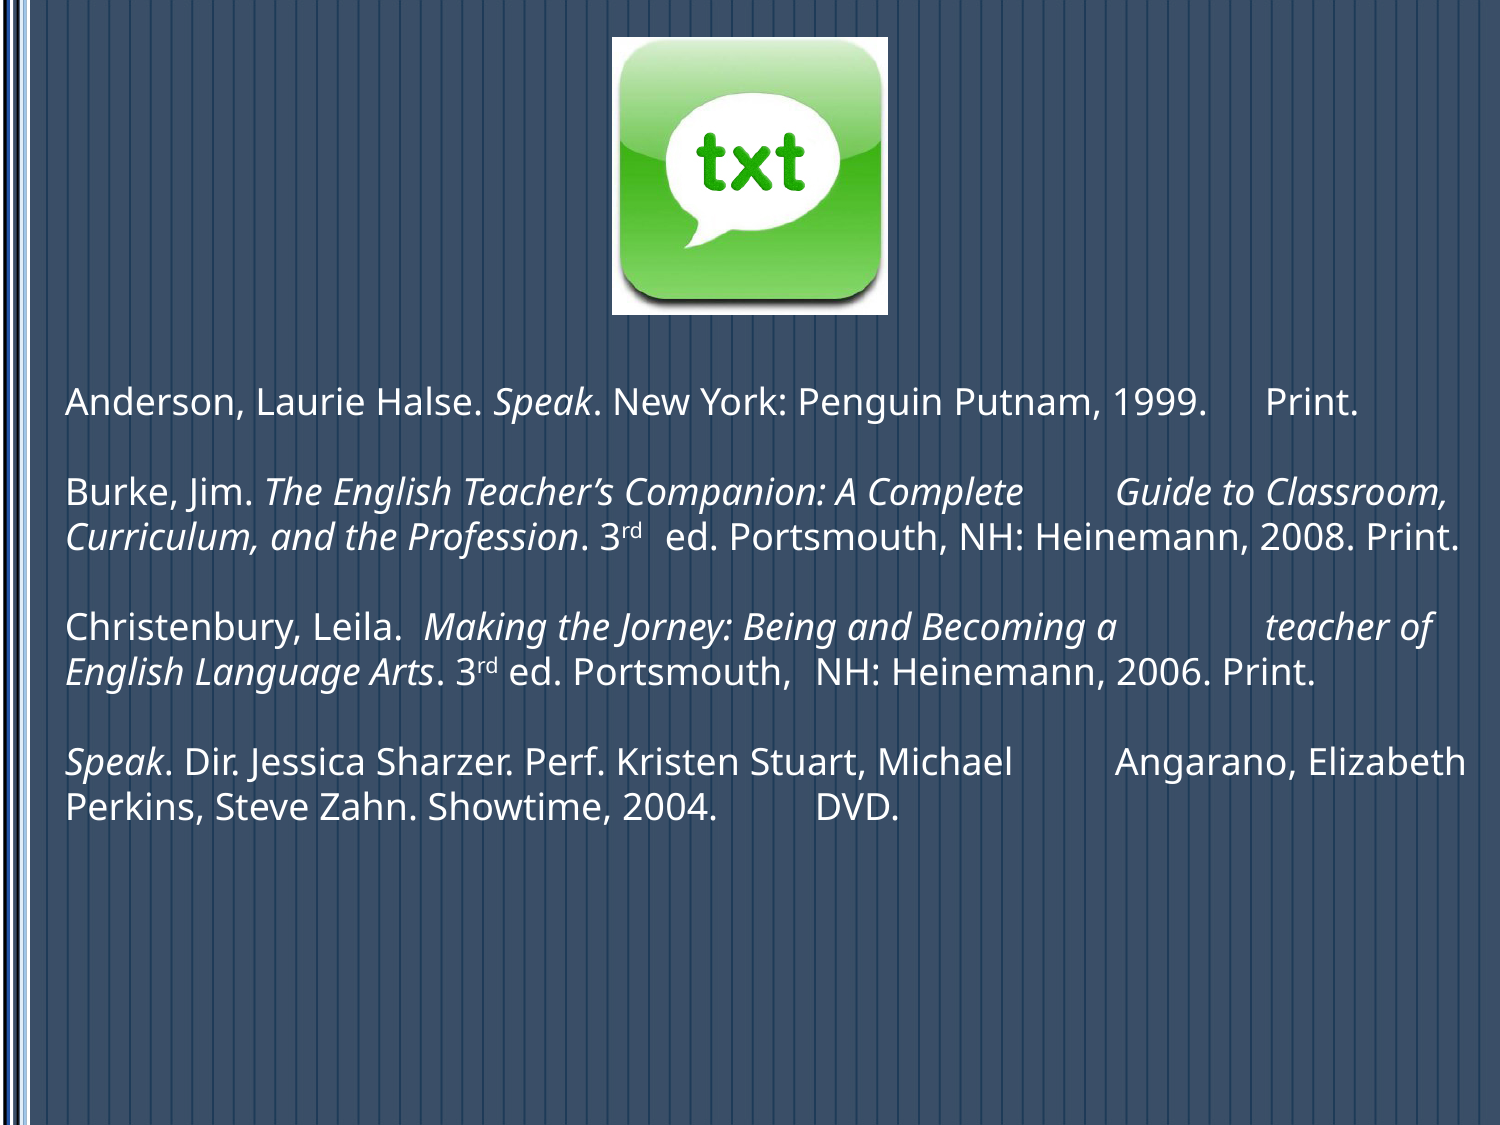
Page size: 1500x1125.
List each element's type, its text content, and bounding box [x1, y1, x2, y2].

text_box Anderson, Laurie Halse. Speak. New York: Penguin Putnam, 1999. Print. Burke, Jim. The English Teacher’s Companion: A Complete Guide to Classroom, Curriculum, and the Profession. 3rd ed. Portsmouth, NH: Heinemann, 2008. Print. Christenbury, Leila. Making the Jorney: Being and Becoming a teacher of English Language Arts. 3rd ed. Portsmouth, NH: Heinemann, 2006. Print. Speak. Dir. Jessica Sharzer. Perf. Kristen Stuart, Michael Angarano, Elizabeth Perkins, Steve Zahn. Showtime, 2004. DVD. [50, 370, 1500, 880]
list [612, 37, 888, 315]
